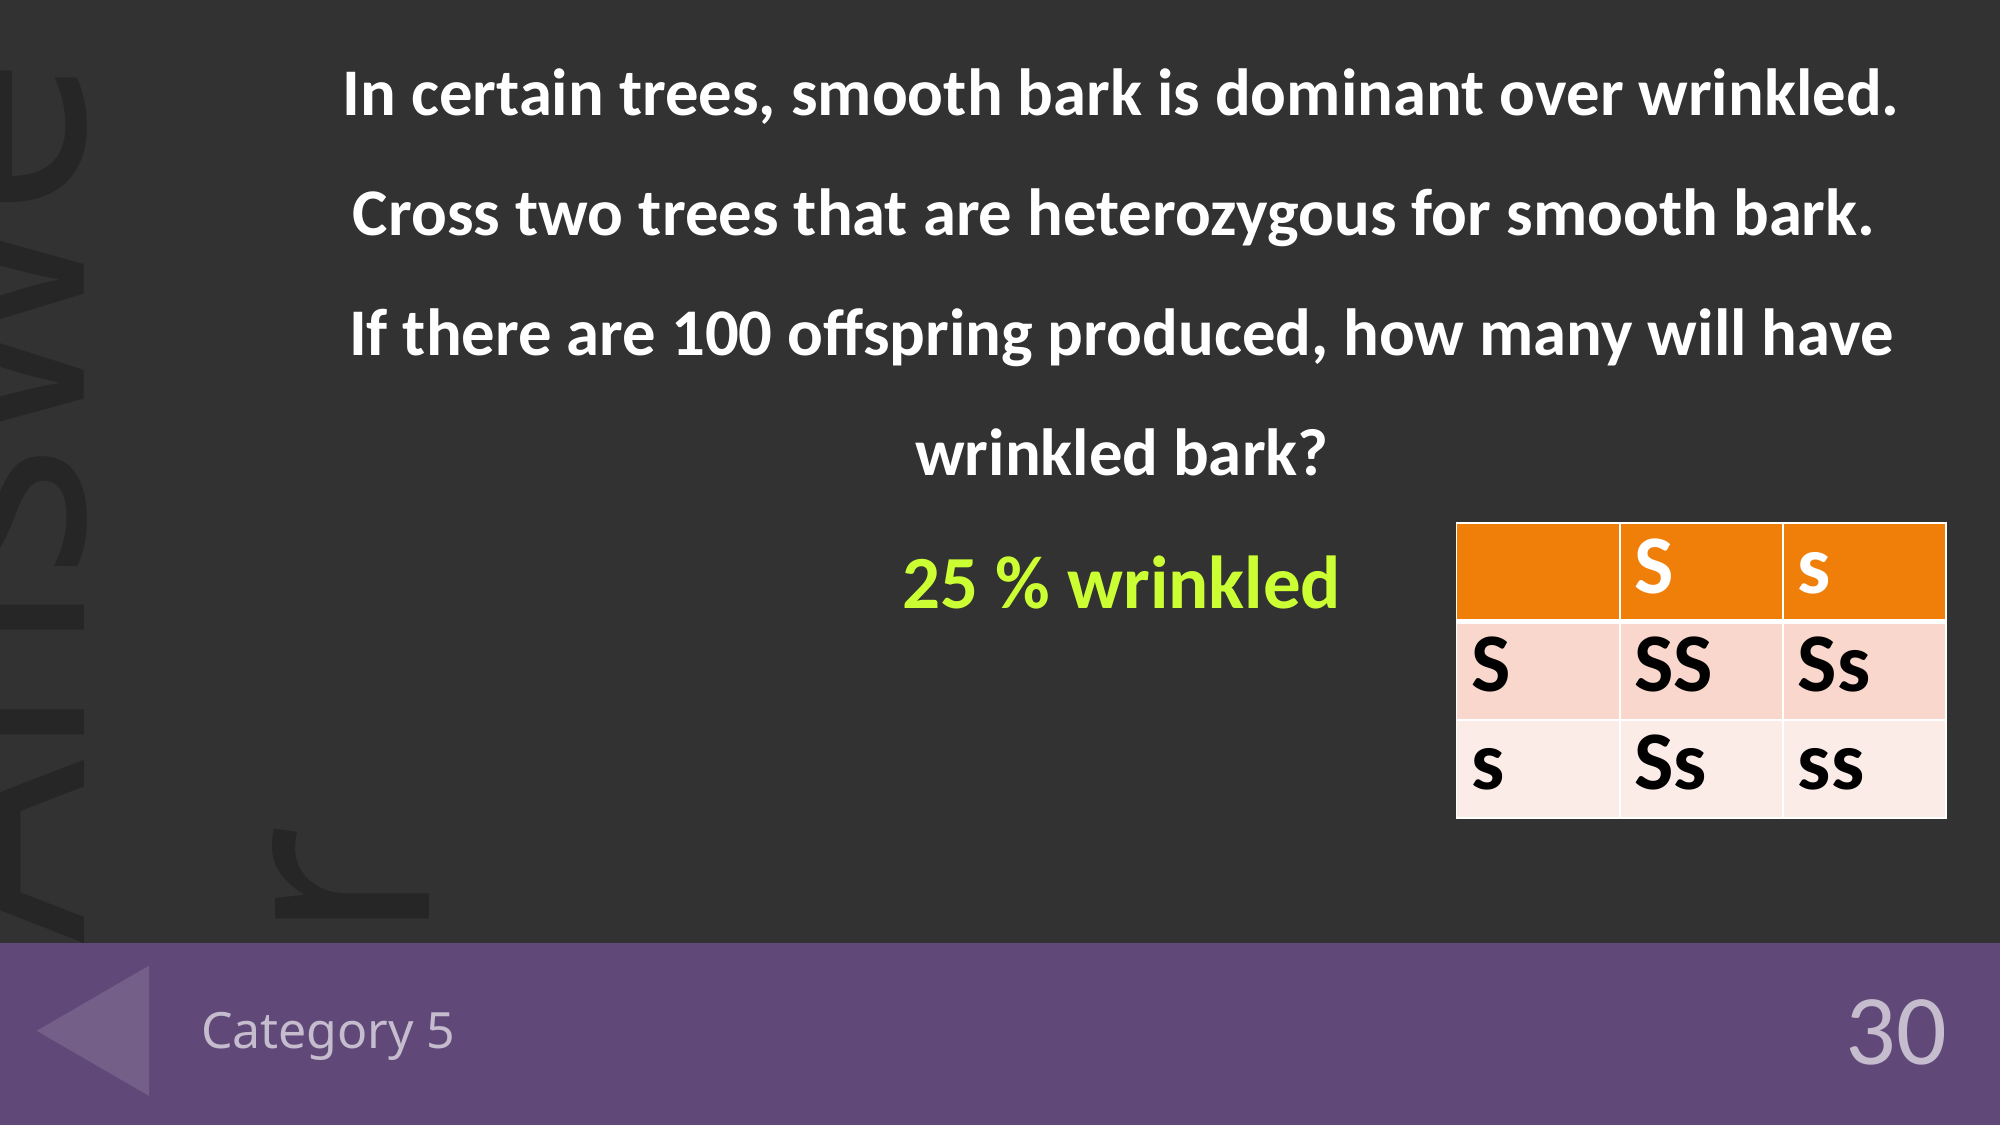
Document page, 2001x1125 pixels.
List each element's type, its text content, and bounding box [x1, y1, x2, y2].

table_cell Ss [1621, 721, 1782, 817]
list In certain trees, smooth bark is dominant over wrinkled. Cross two trees that are heterozygous for smooth bark. If there are 100 offspring produced, how many will have wrinkled bark? 25 % wrinkled [302, 99, 1943, 908]
table_cell s [1457, 721, 1619, 817]
table_cell SS [1621, 624, 1782, 719]
table_header S [1621, 524, 1782, 619]
table_cell Ss [1784, 624, 1945, 719]
table_cell S [1457, 624, 1619, 719]
title Category 5 [185, 967, 1494, 1097]
table_header [1457, 524, 1619, 619]
table_cell ss [1784, 721, 1945, 817]
table_header s [1784, 524, 1945, 619]
list 30 [1494, 967, 1963, 1097]
